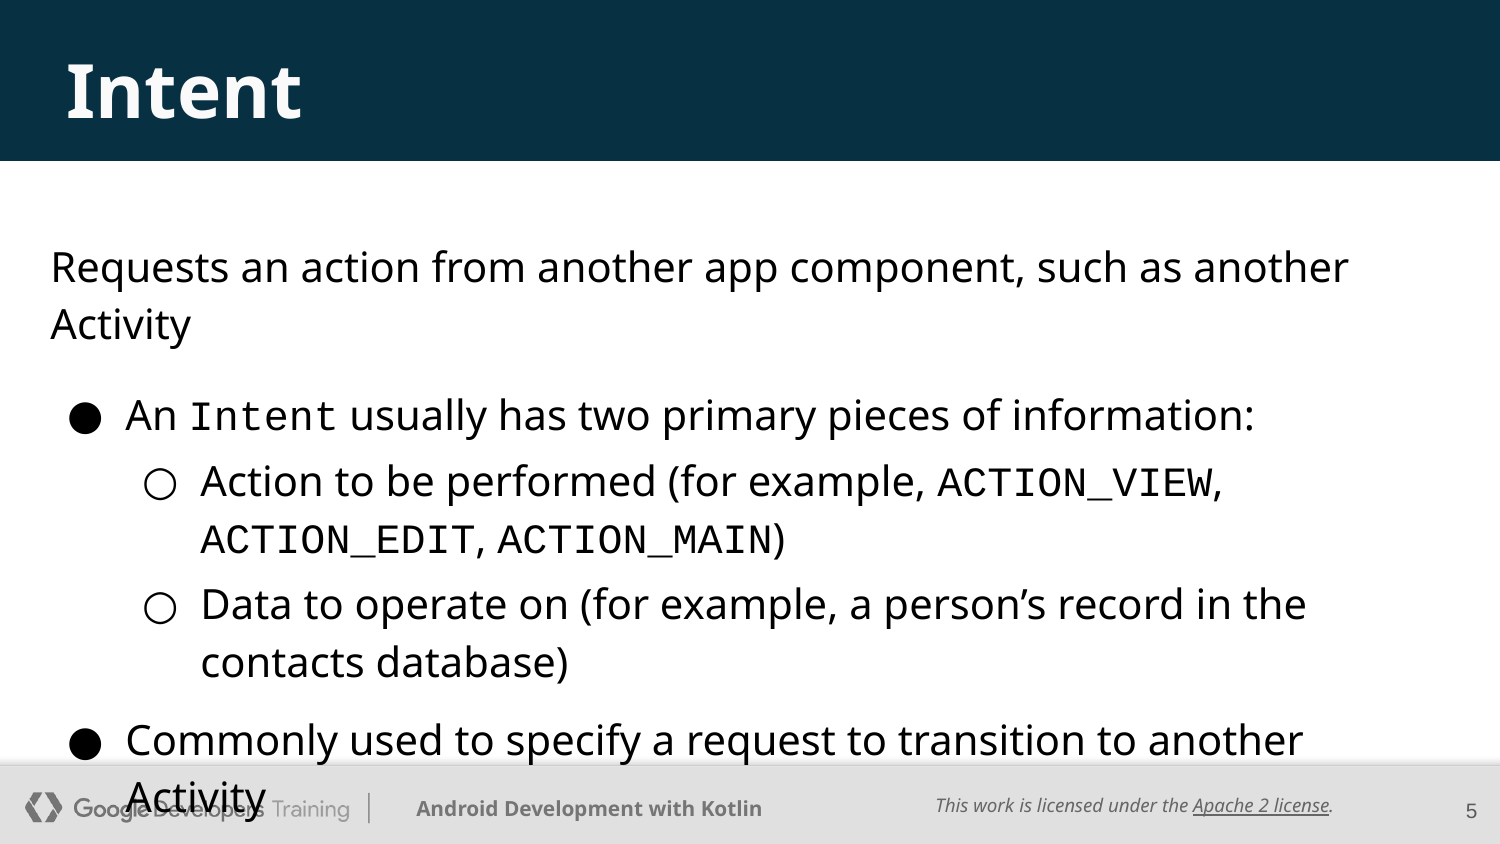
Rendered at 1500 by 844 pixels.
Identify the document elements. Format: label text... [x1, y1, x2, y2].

title Intent [51, 28, 1449, 122]
picture [0, 161, 1500, 844]
slide_number ‹#› [1402, 777, 1493, 842]
list Requests an action from another app component, such as another Activity An Intent usually has two primary pieces of information: Action to be performed (for example, ACTION_VIEW, ACTION_EDIT, ACTION_MAIN) Data to operate on (for example, a person’s record in the contacts database) Commonly used to specify a request to transition to another Activity [35, 217, 1470, 751]
